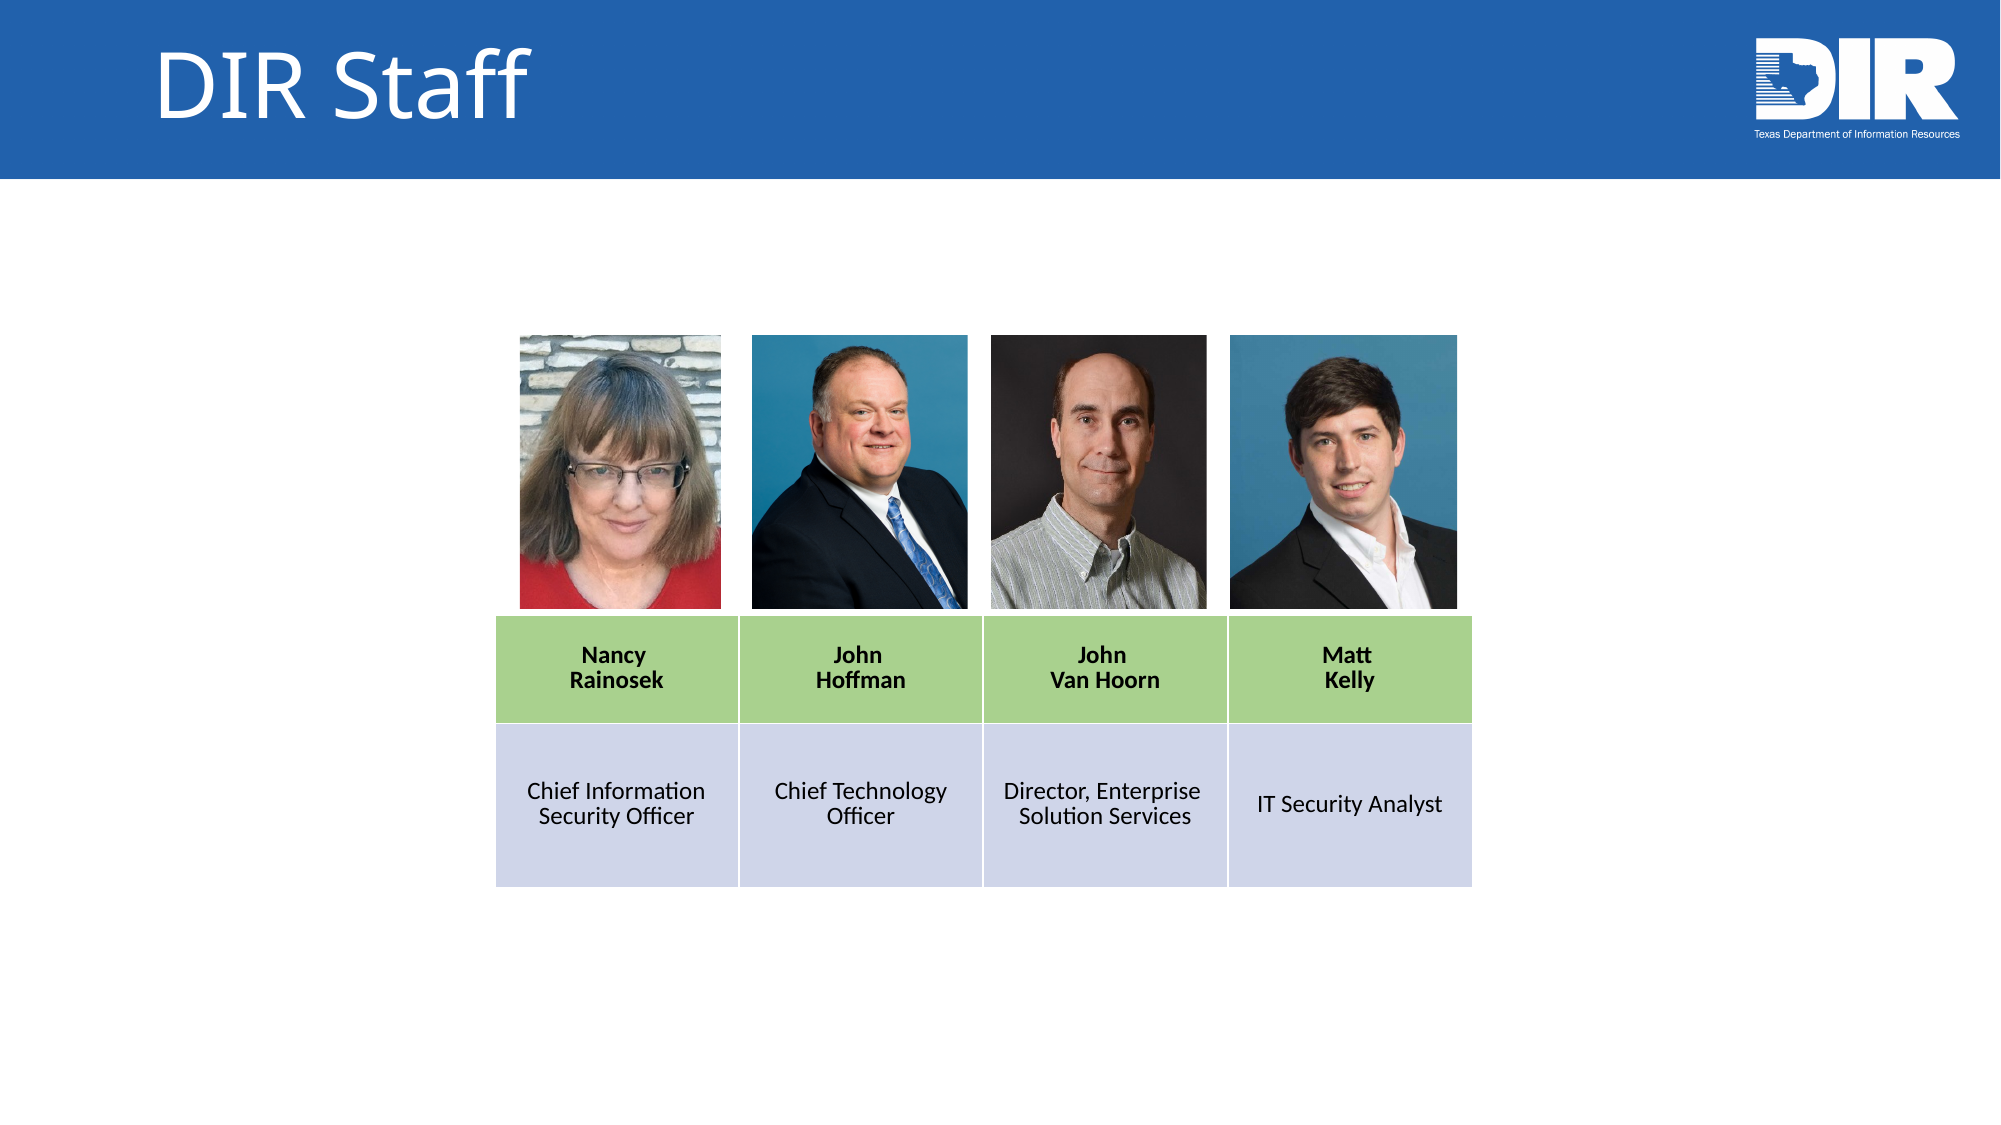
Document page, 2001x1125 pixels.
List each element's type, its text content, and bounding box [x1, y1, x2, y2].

table_header John Van Hoorn [984, 616, 1227, 723]
table_cell Chief Technology Officer [740, 724, 982, 887]
table_cell Chief Information Security Officer [496, 724, 738, 887]
table_header Nancy Rainosek [496, 616, 738, 723]
table_header John Hoffman [740, 616, 982, 723]
table_header Matt Kelly [1229, 616, 1472, 723]
title DIR Staff [137, 0, 1863, 179]
table_cell Director, Enterprise Solution Services [984, 724, 1227, 887]
table_cell IT Security Analyst [1229, 724, 1472, 887]
picture [0, 0, 2001, 1125]
